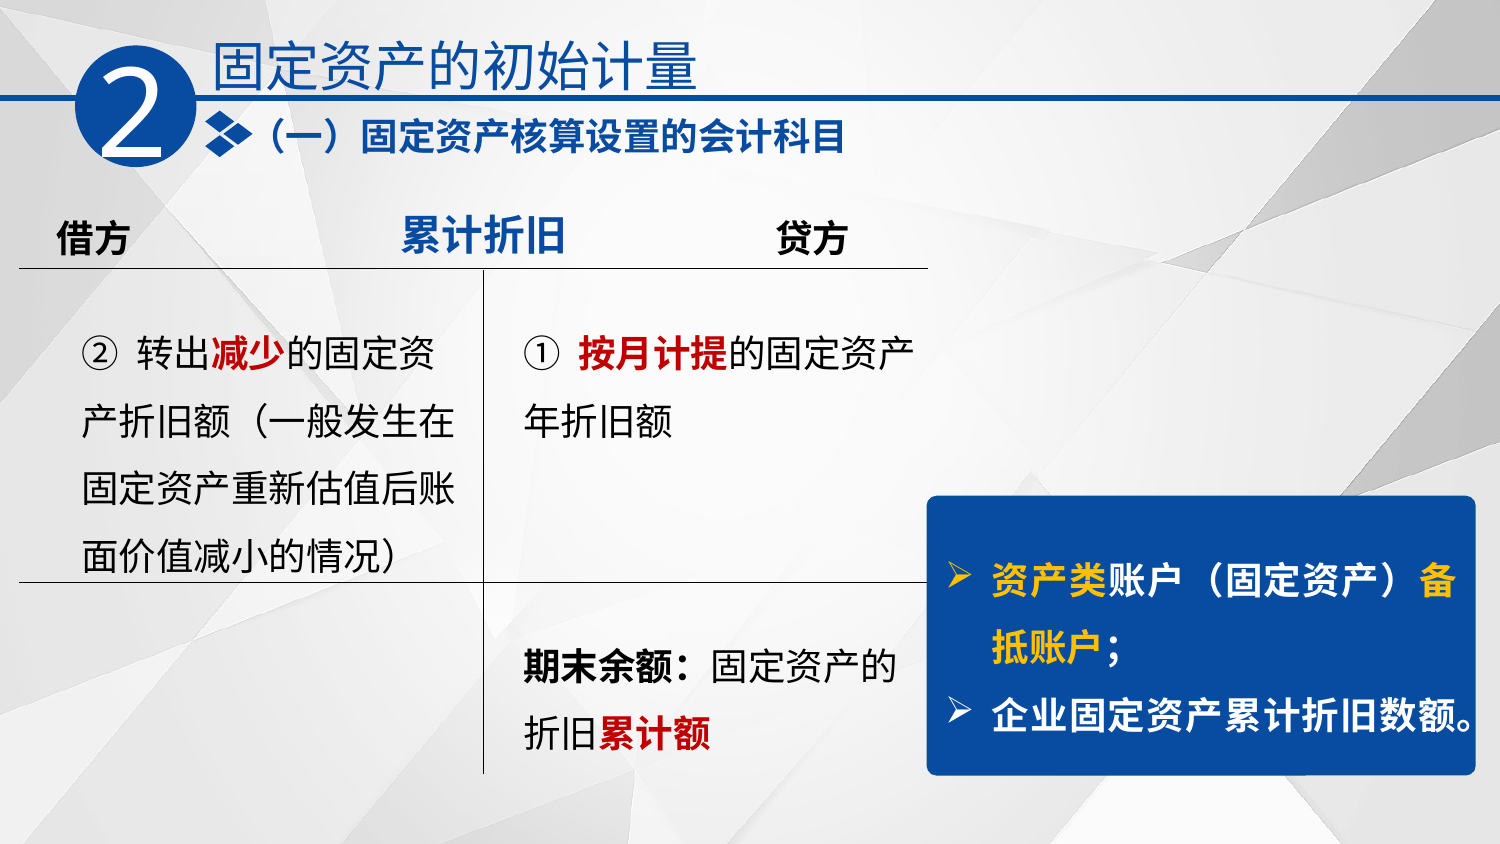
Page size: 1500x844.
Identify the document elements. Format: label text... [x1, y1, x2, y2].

text_box ② 转出减少的固定资产折旧额（一般发生在固定资产重新估值后账面价值减小的情况） [66, 300, 479, 581]
text_box 2 [84, 107, 203, 171]
text_box 资产类账户（固定资产）备抵账户； 企业固定资产累计折旧数额。 [927, 496, 1475, 775]
text_box ① 按月计提的固定资产年折旧额 [508, 300, 948, 450]
text_box [75, 107, 84, 138]
text_box （一）固定资产核算设置的会计科目 [235, 107, 861, 164]
text_box 固定资产的初始计量 [198, 37, 713, 92]
picture [0, 101, 1500, 844]
text_box 贷方 [760, 207, 866, 267]
text_box 累计折旧 [367, 201, 600, 267]
text_box 2 [84, 45, 203, 97]
text_box 期末余额：固定资产的折旧累计额 [508, 612, 927, 763]
text_box [205, 135, 235, 158]
text_box [205, 110, 235, 133]
text_box [223, 122, 253, 145]
text_box 借方 [41, 207, 147, 267]
picture [0, 0, 1500, 95]
text_box [75, 74, 84, 97]
